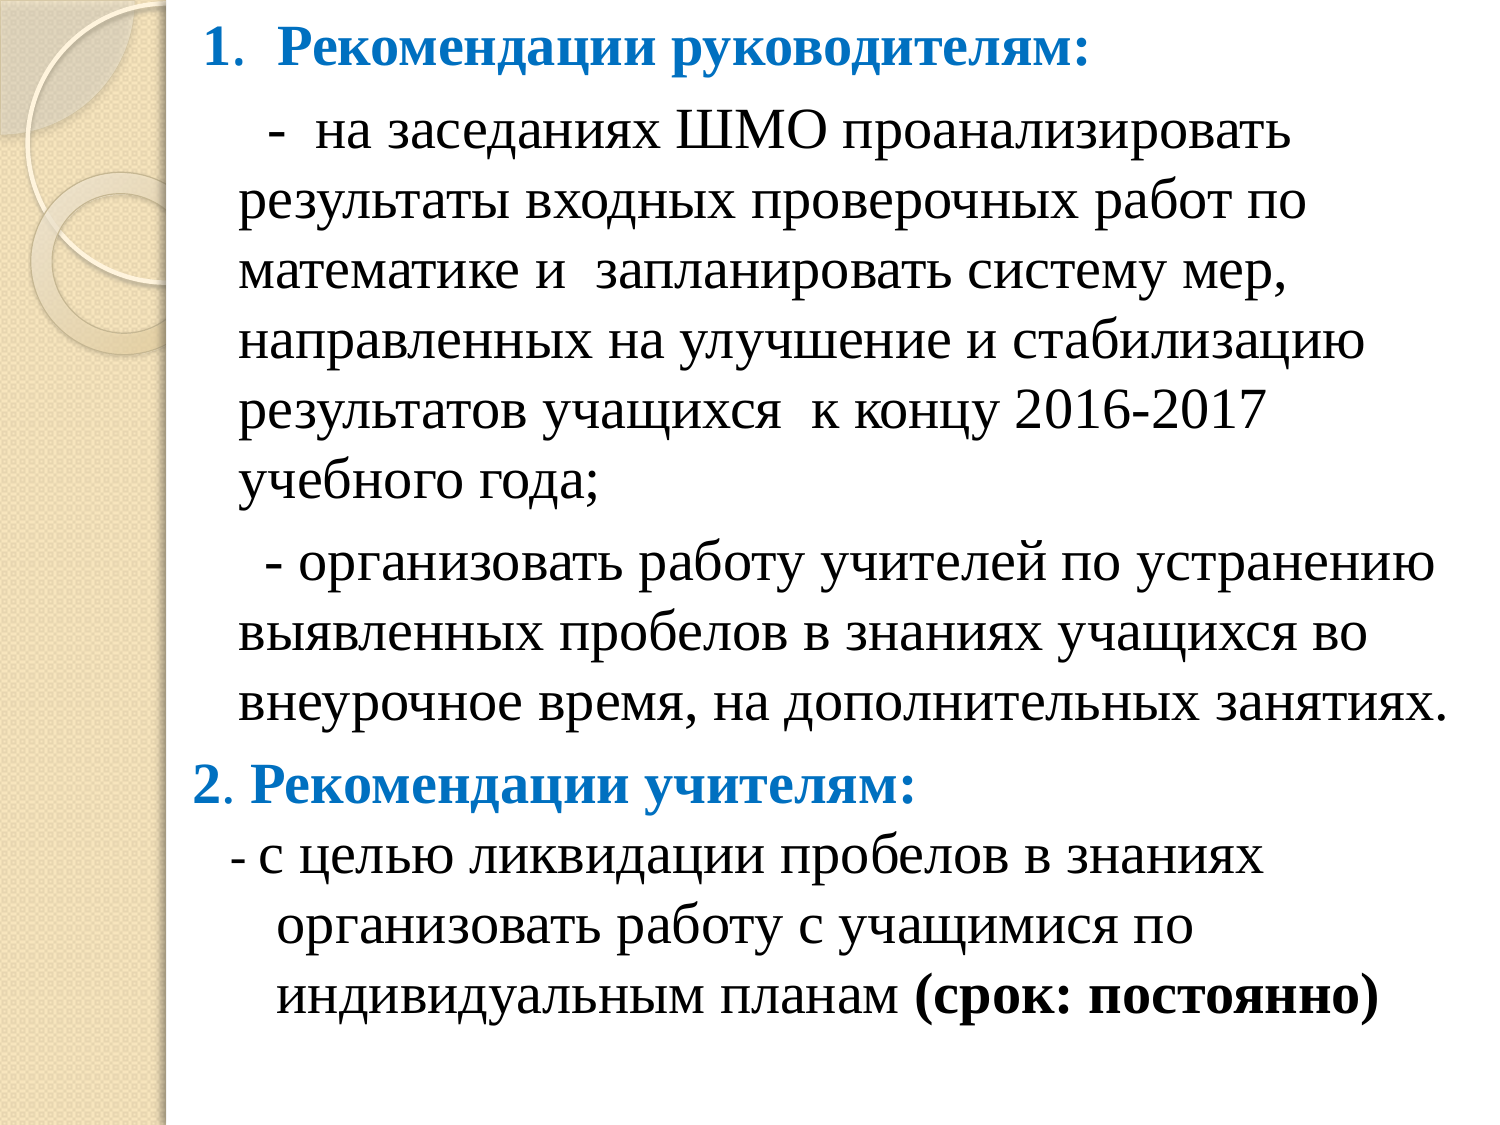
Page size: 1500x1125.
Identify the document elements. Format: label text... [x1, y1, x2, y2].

list 1. Рекомендации руководителям: - на заседаниях ШМО проанализировать результаты входных проверочных работ по математике и запланировать систему мер, направленных на улучшение и стабилизацию результатов учащихся к концу 2016-2017 учебного года; - организовать работу учителей по устранению выявленных пробелов в знаниях учащихся во внеурочное время, на дополнительных занятиях. 2. Рекомендации учителям: - с целью ликвидации пробелов в знаниях организовать работу с учащимися по индивидуальным планам (срок: постоянно) [164, 0, 1477, 973]
